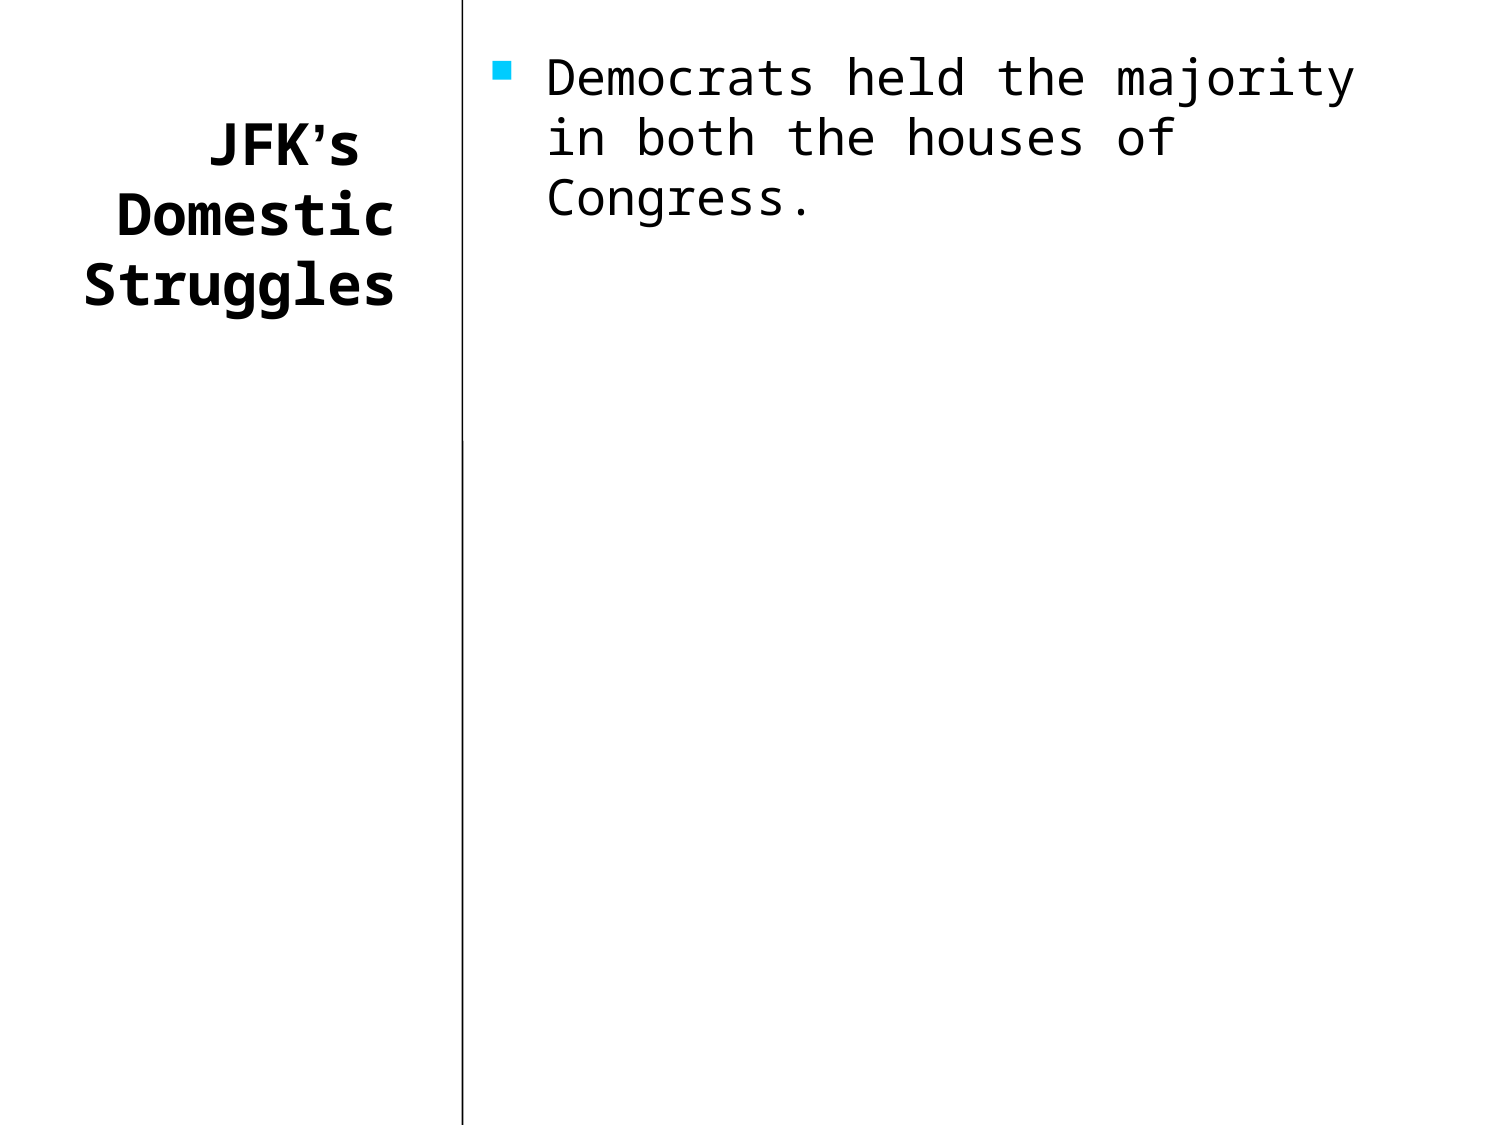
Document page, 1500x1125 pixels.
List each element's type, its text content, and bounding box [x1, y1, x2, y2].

text_box Democrats held the majority in both the houses of Congress. [474, 37, 1450, 663]
text_box JFK’s Domestic Struggles [0, 99, 413, 325]
